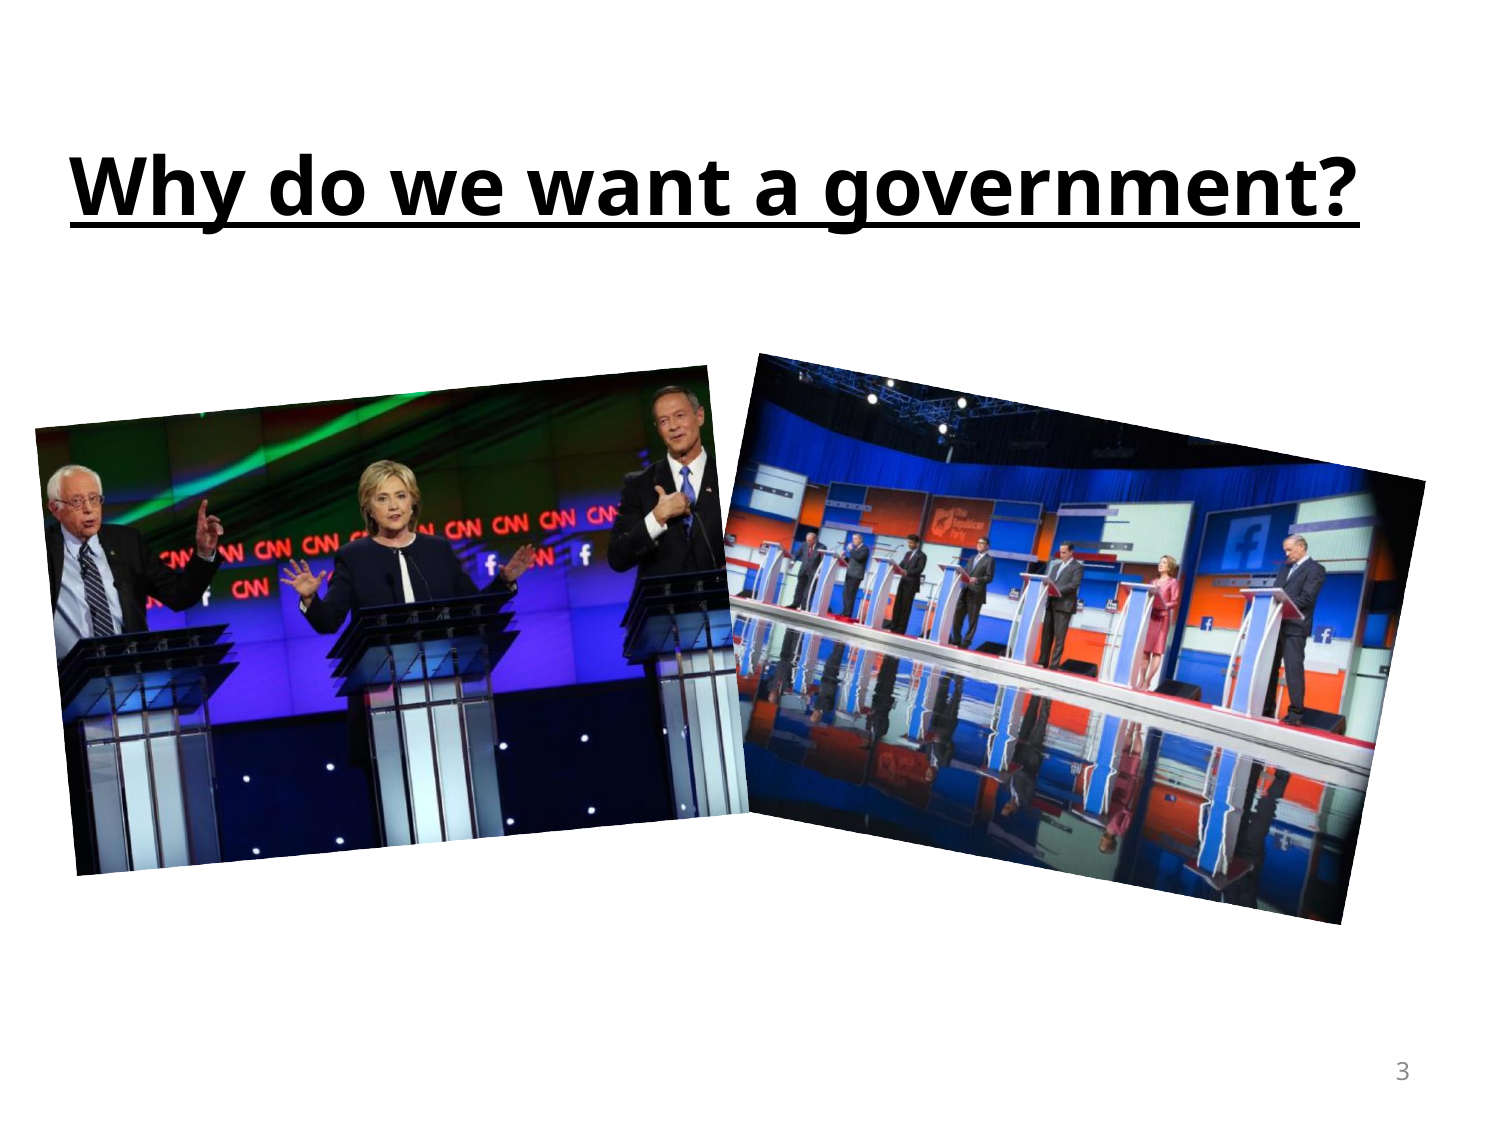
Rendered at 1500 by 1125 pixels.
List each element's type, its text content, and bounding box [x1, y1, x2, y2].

picture [36, 354, 1425, 925]
title Why do we want a government? [54, 89, 1405, 278]
slide_number 3 [1074, 1042, 1425, 1103]
